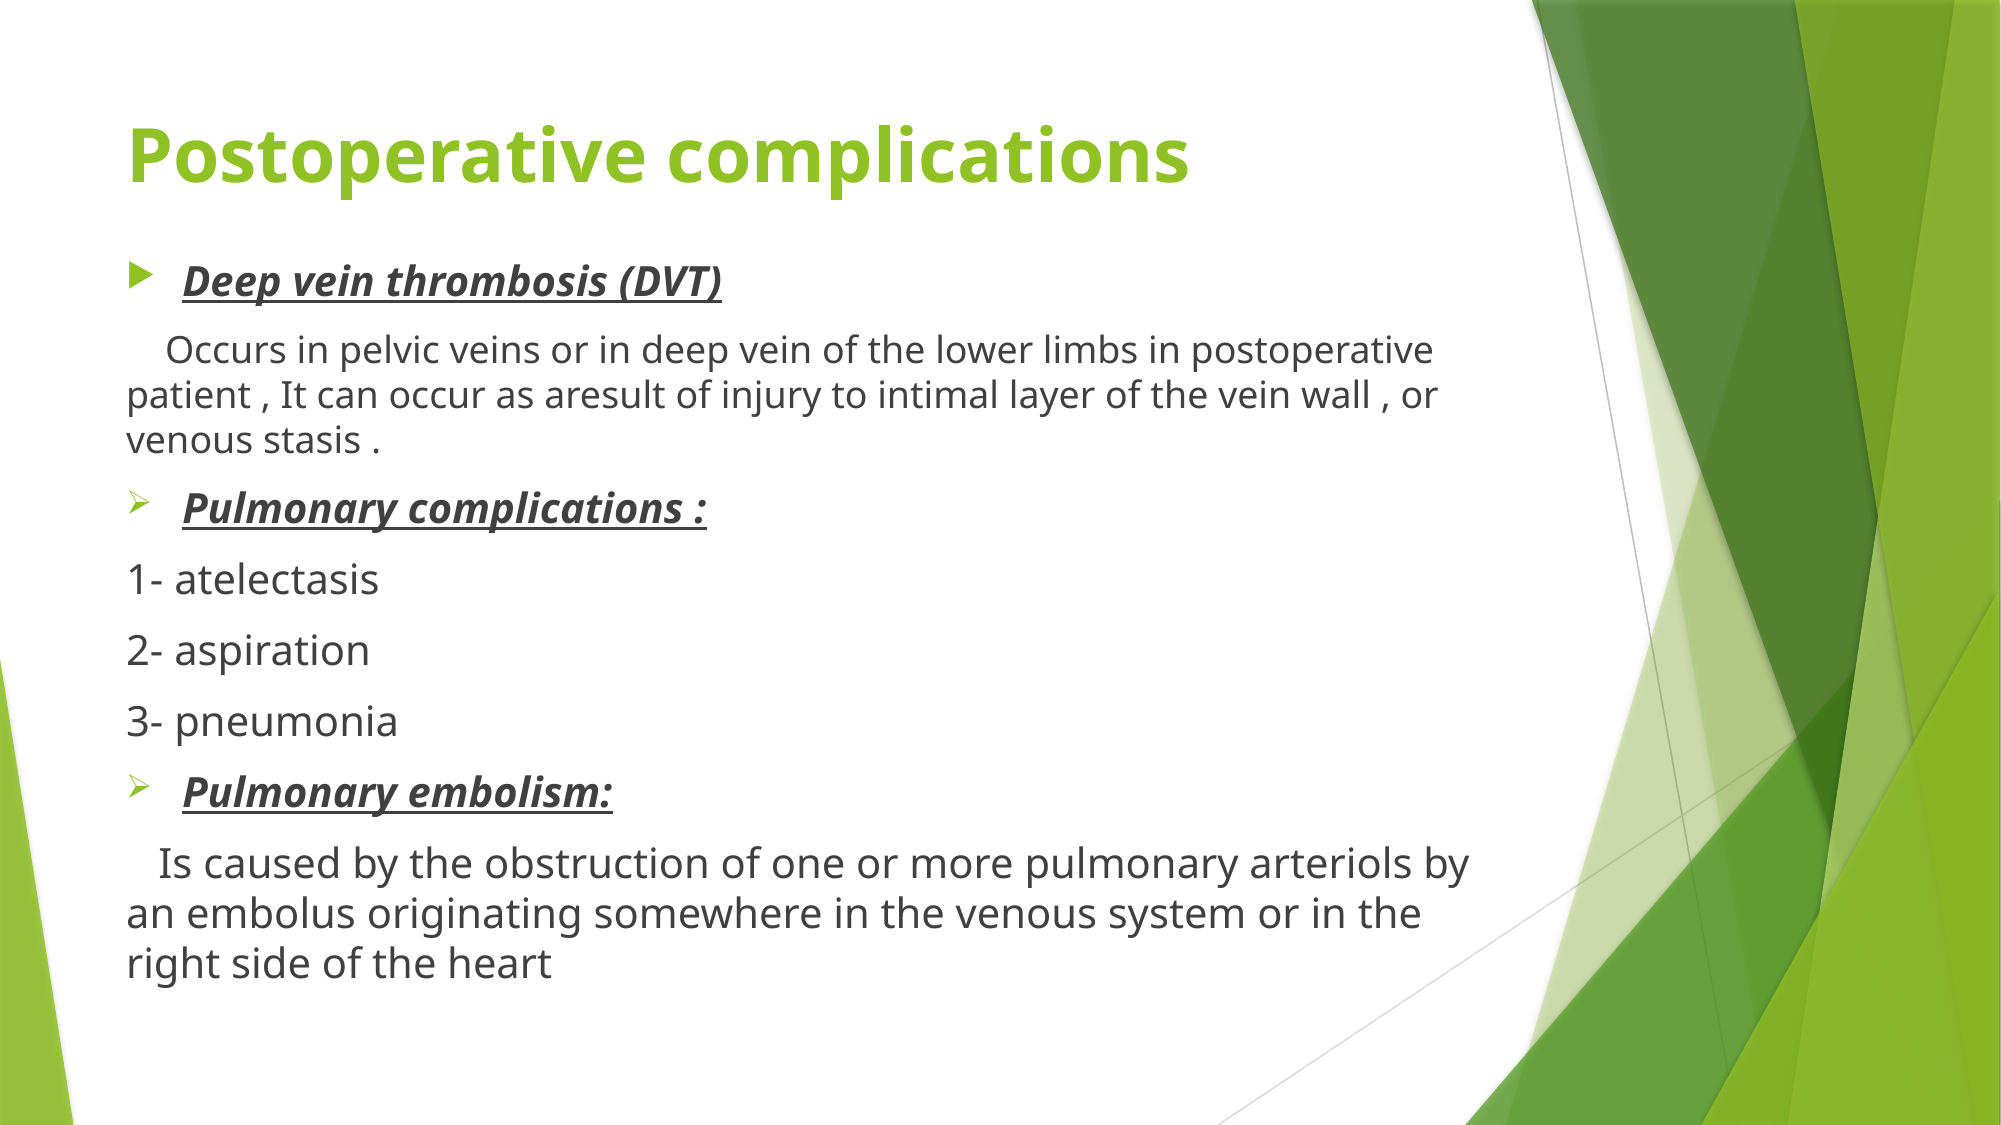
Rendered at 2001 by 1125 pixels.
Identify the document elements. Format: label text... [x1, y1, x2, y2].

title Postoperative complications [111, 99, 1522, 247]
list Deep vein thrombosis (DVT) Occurs in pelvic veins or in deep vein of the lower limbs in postoperative patient , It can occur as aresult of injury to intimal layer of the vein wall , or venous stasis . Pulmonary complications : 1- atelectasis 2- aspiration 3- pneumonia Pulmonary embolism: Is caused by the obstruction of one or more pulmonary arteriols by an embolus originating somewhere in the venous system or in the right side of the heart [111, 247, 1522, 1125]
